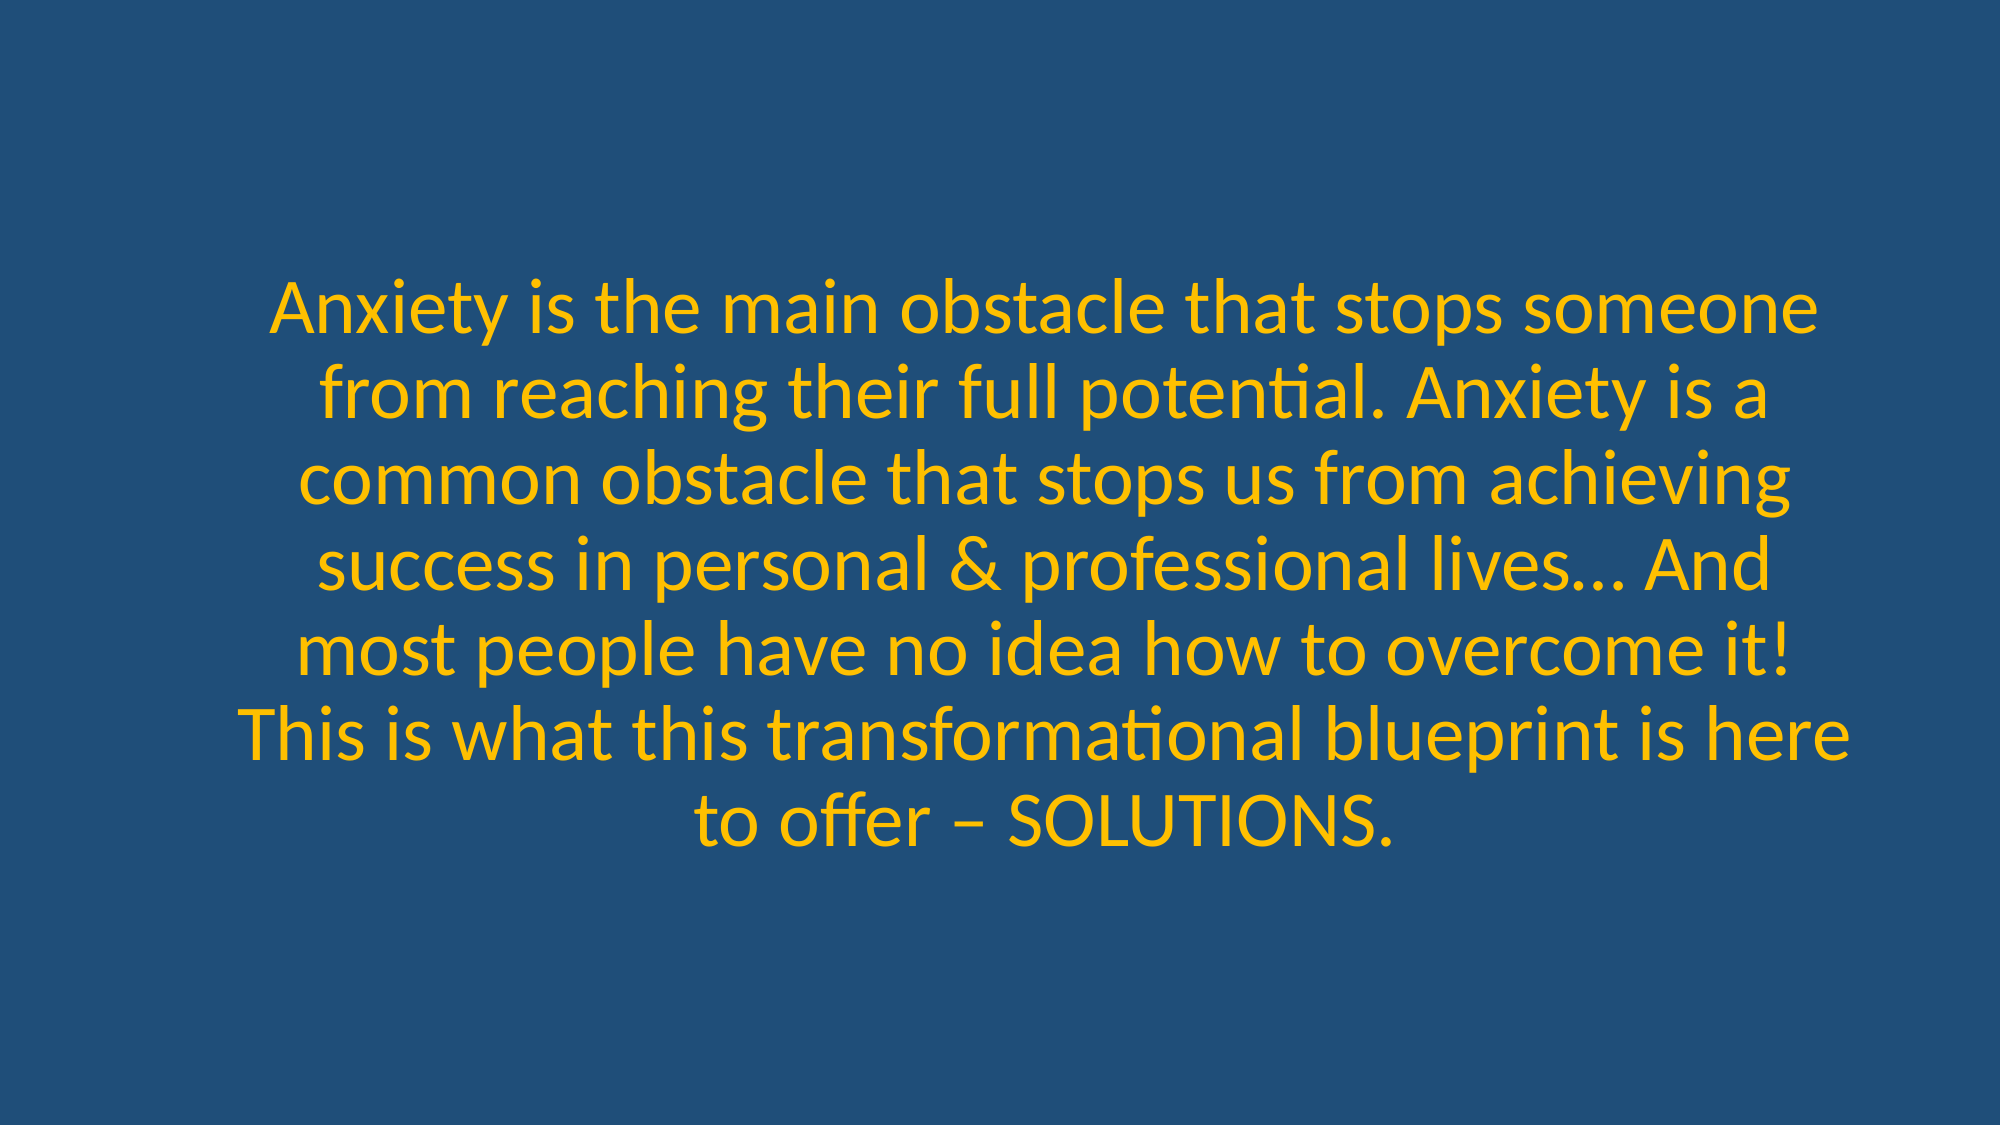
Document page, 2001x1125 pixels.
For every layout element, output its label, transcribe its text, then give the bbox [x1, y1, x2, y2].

list Anxiety is the main obstacle that stops someone from reaching their full potential. Anxiety is a common obstacle that stops us from achieving success in personal & professional lives… And most people have no idea how to overcome it! This is what this transformational blueprint is here to offer – SOLUTIONS. [215, 257, 1876, 593]
